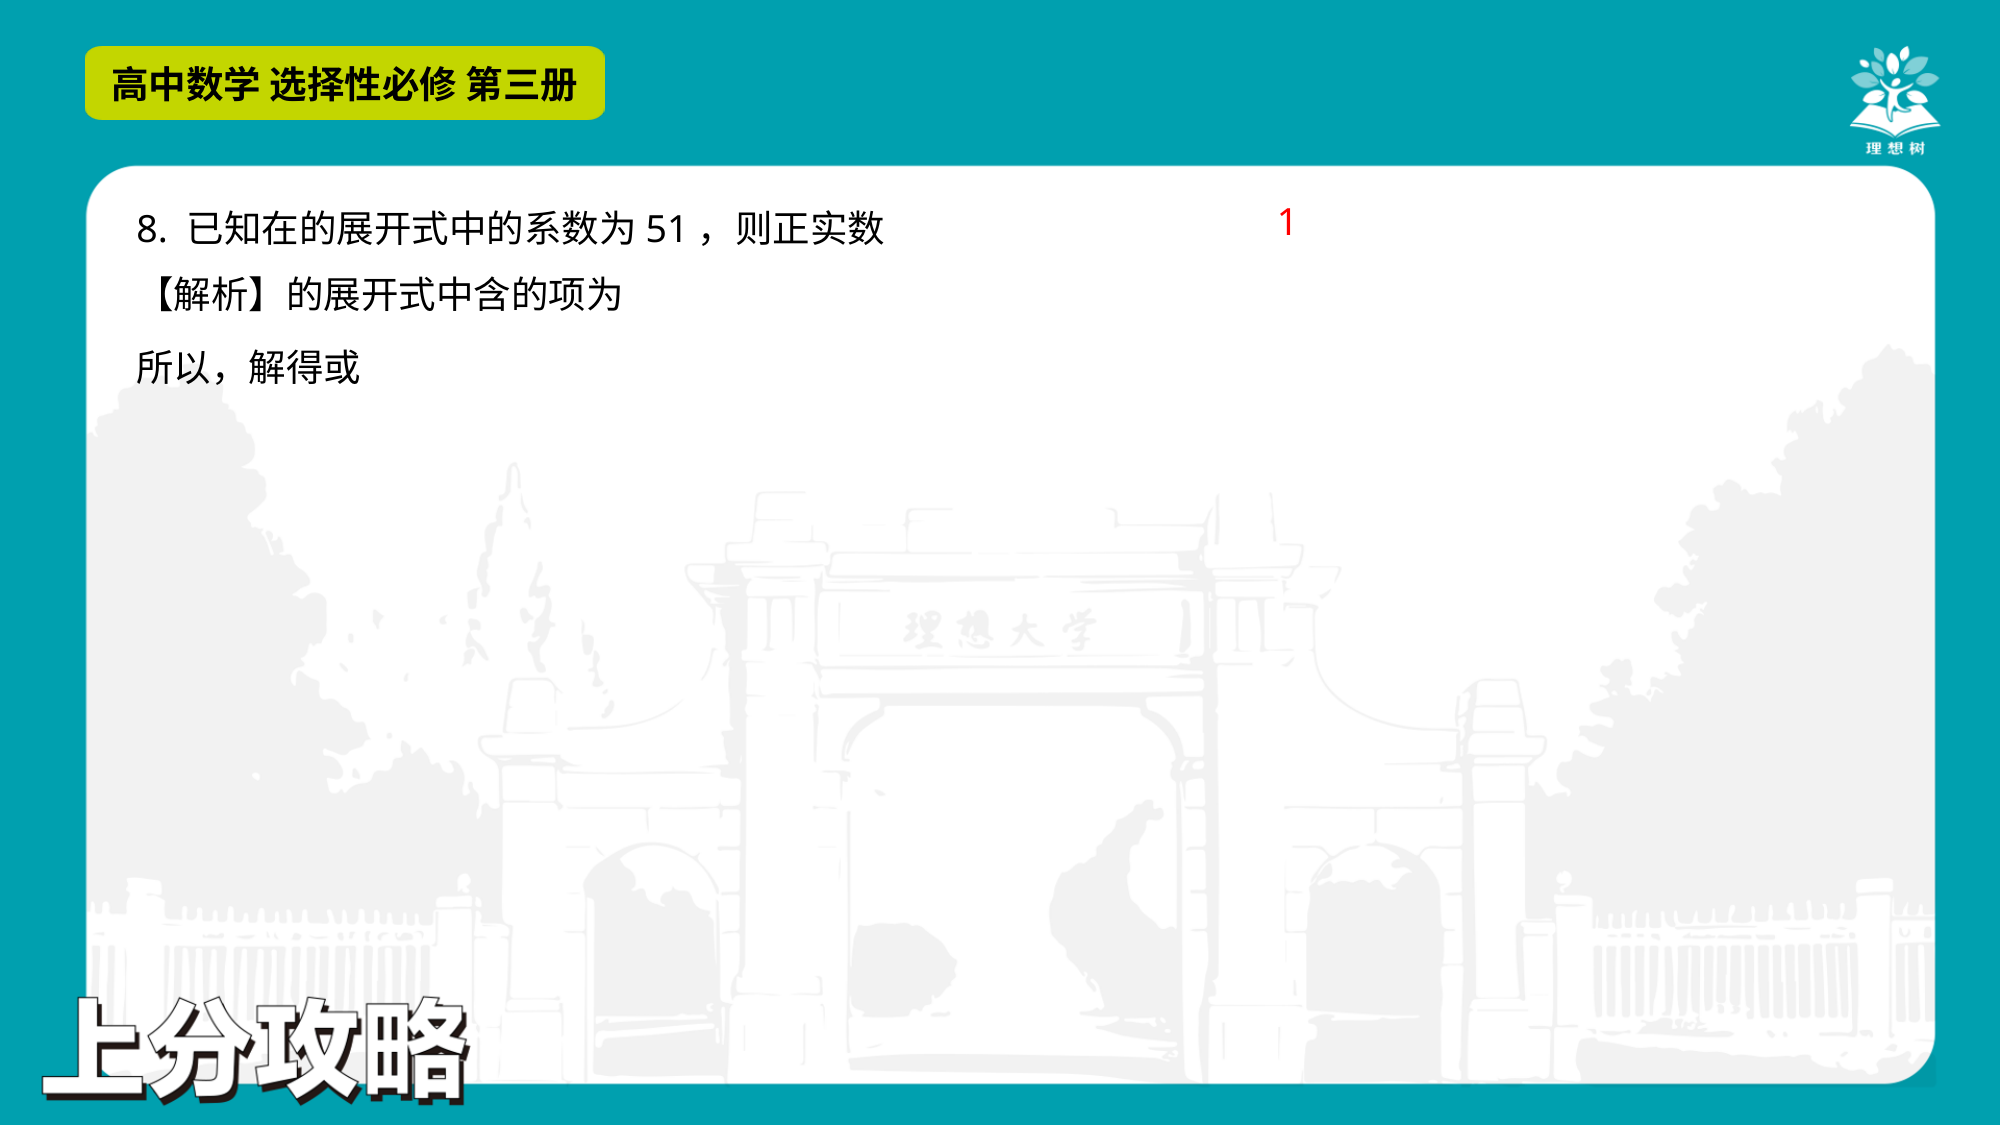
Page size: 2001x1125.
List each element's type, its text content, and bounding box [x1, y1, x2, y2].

picture [0, 0, 2000, 1125]
text_box 1 [1262, 175, 1313, 236]
